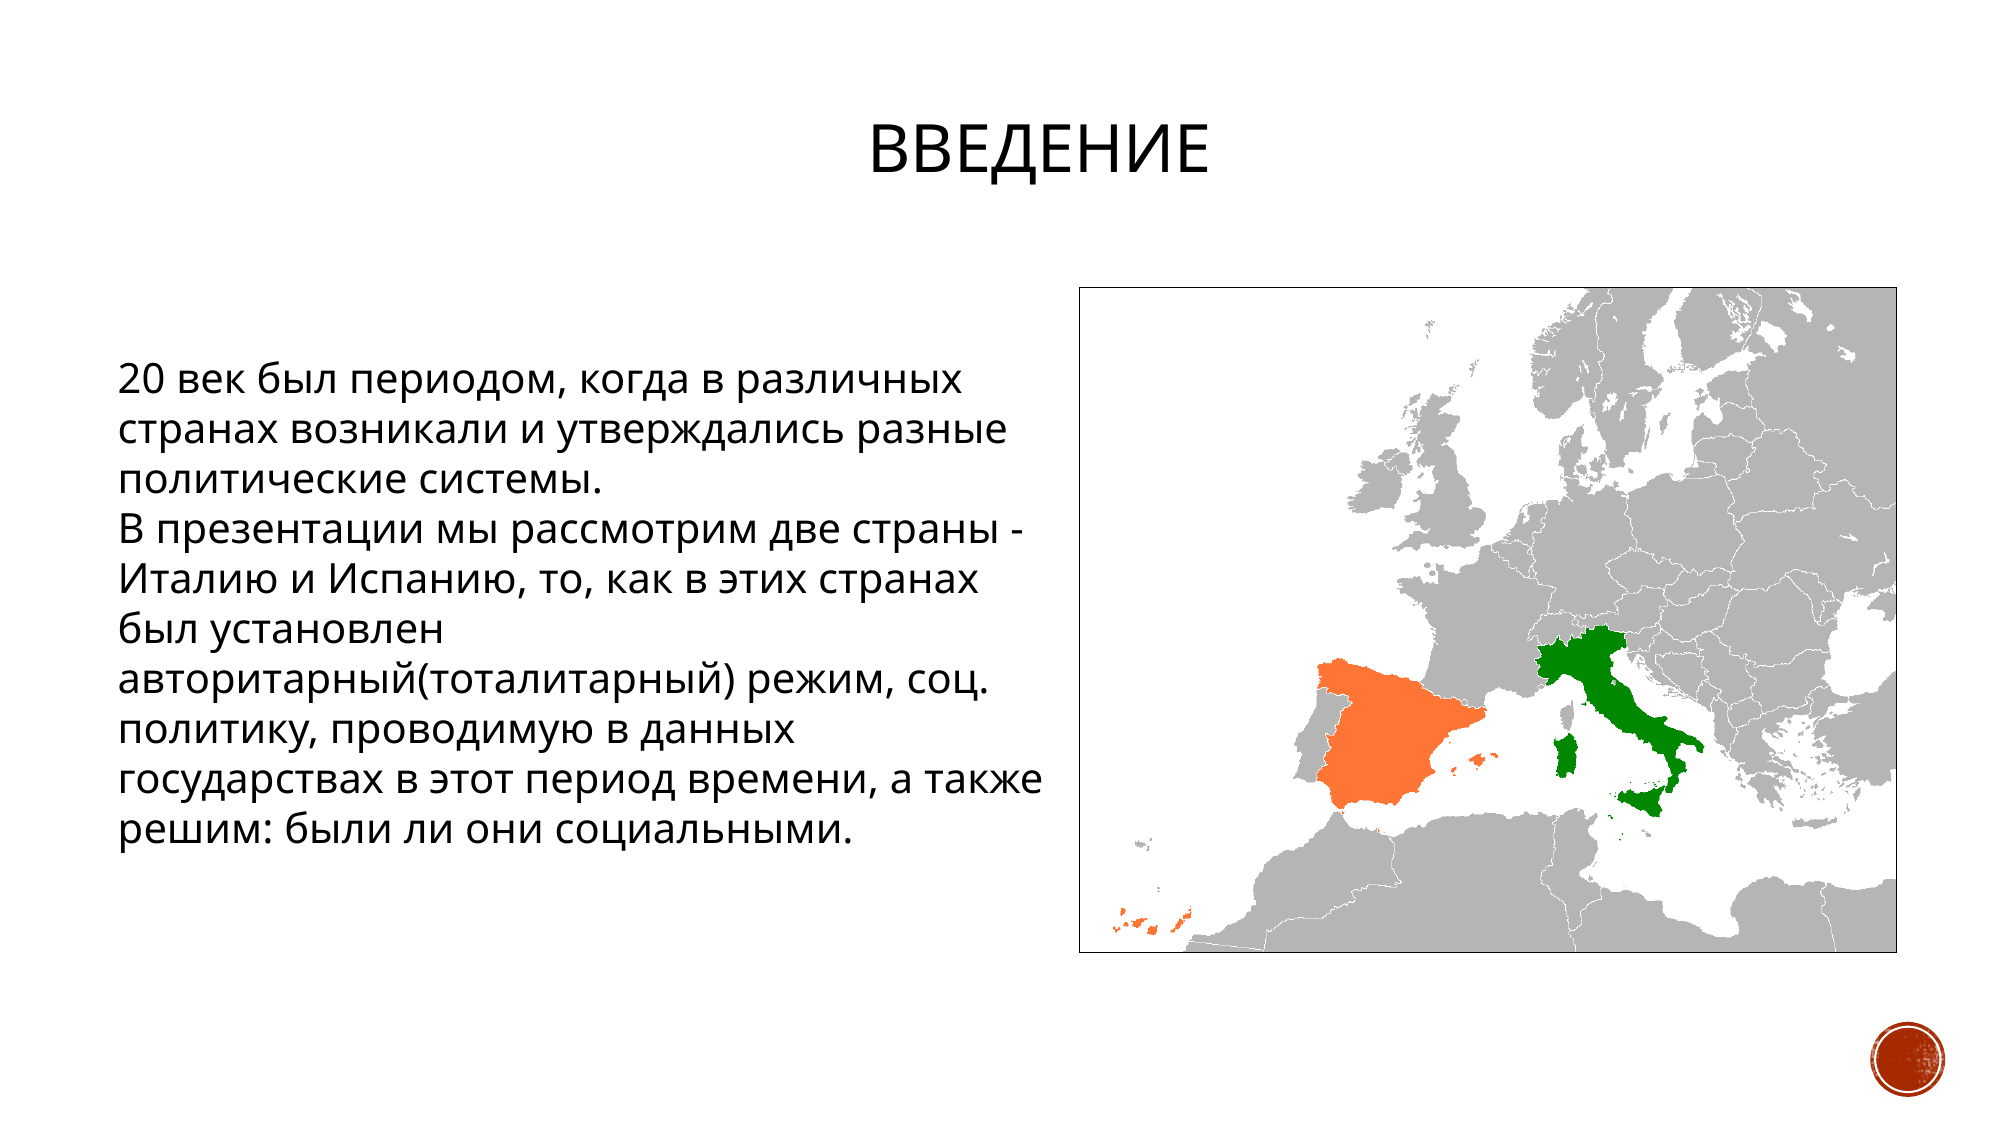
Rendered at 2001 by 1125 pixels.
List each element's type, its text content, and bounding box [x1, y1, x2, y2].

text_box 20 век был периодом, когда в различных странах возникали и утверждались разные политические системы. В презентации мы рассмотрим две страны - Италию и Испанию, то, как в этих странах был установлен авторитарный(тоталитарный) режим, соц. политику, проводимую в данных государствах в этот период времени, а также решим: были ли они социальными. [102, 344, 1071, 860]
title вВЕДЕНИЕ [214, 18, 1865, 283]
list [1081, 290, 1896, 950]
